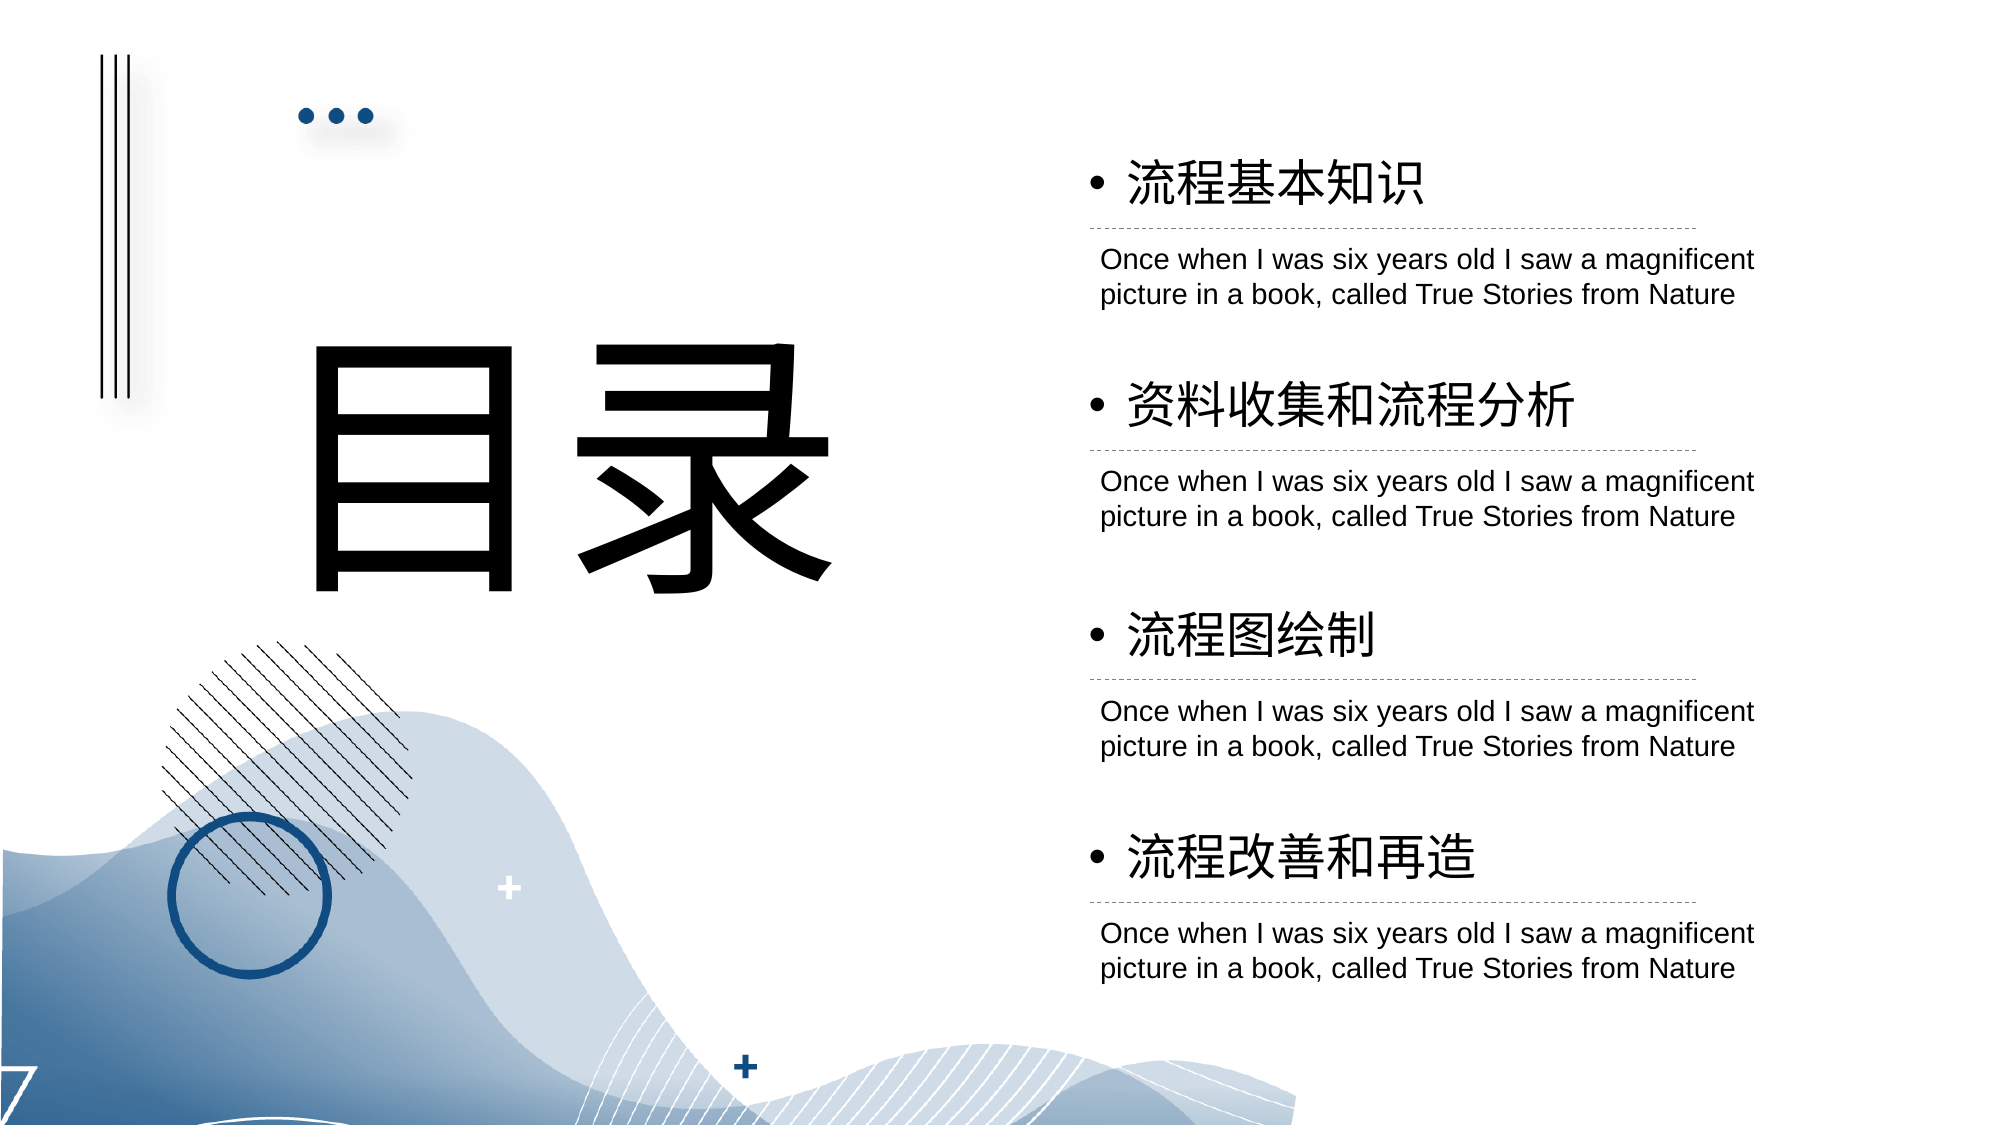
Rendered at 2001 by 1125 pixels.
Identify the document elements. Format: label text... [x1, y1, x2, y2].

text_box 目录 [256, 275, 911, 559]
picture [0, 0, 446, 440]
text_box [1073, 151, 1855, 319]
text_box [1073, 602, 1855, 771]
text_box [1073, 824, 1855, 993]
picture [0, 559, 1303, 1125]
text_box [1073, 373, 1855, 541]
